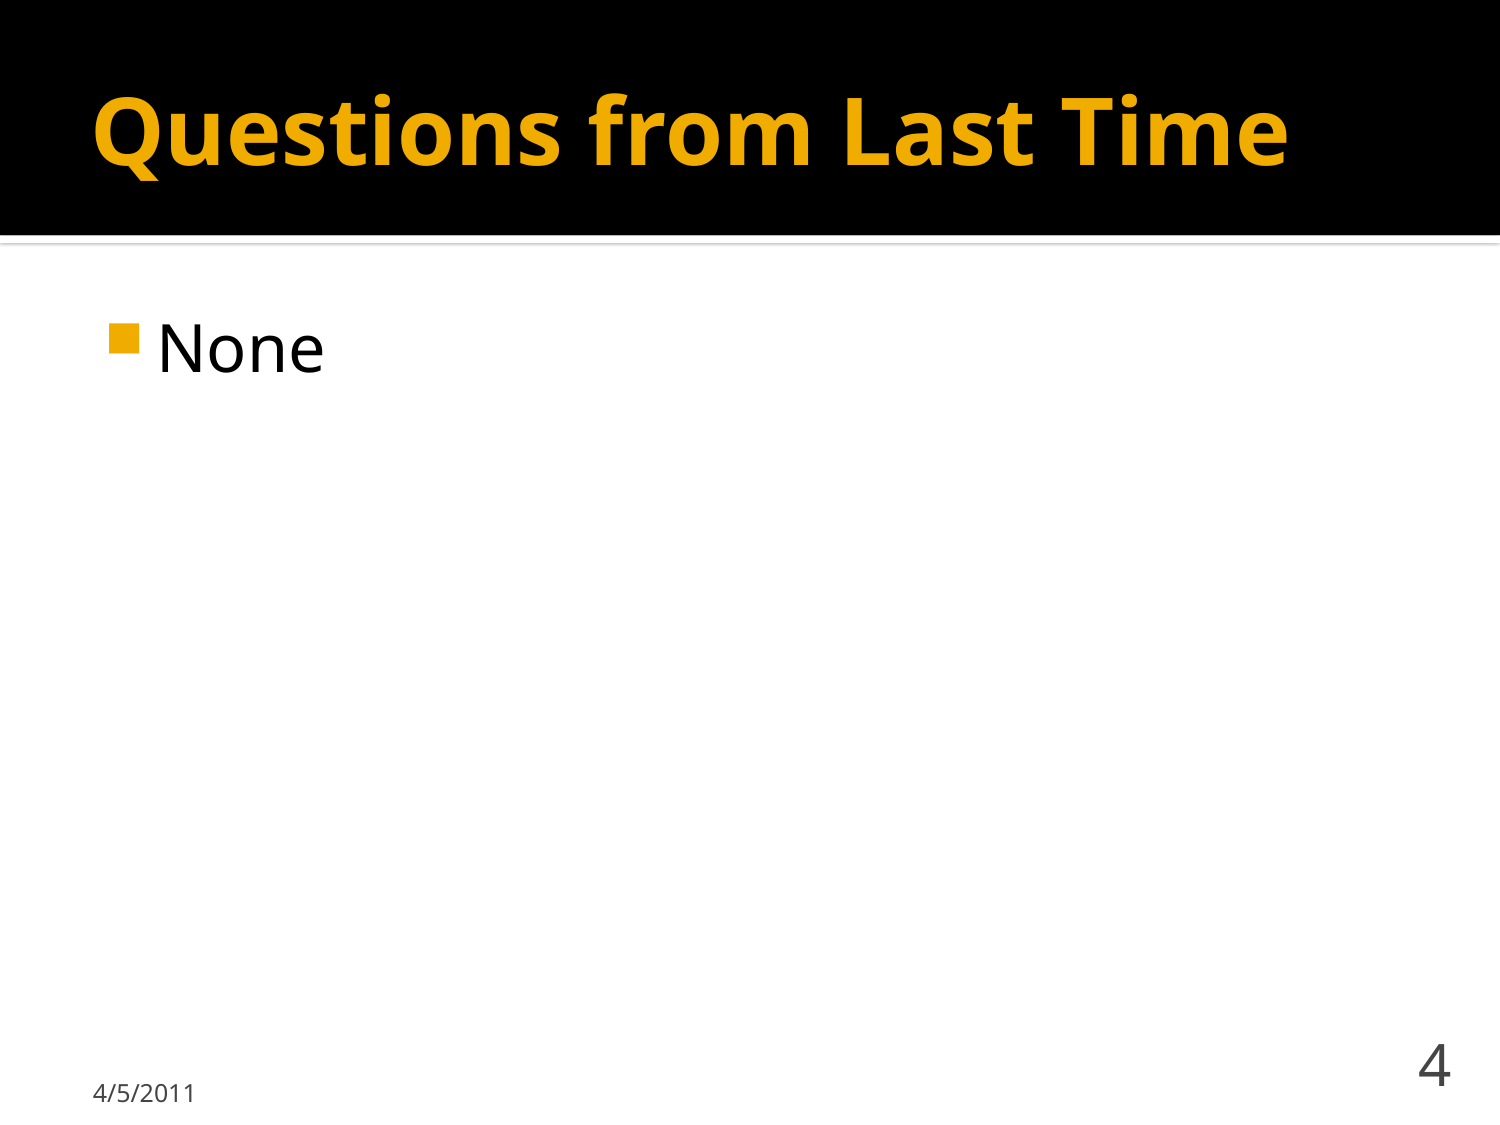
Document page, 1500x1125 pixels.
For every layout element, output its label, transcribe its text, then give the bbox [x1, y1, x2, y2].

slide_number 4 [1345, 1062, 1467, 1108]
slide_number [75, 1062, 425, 1108]
title Questions from Last Time [75, 25, 1425, 231]
list None [75, 291, 1425, 1050]
